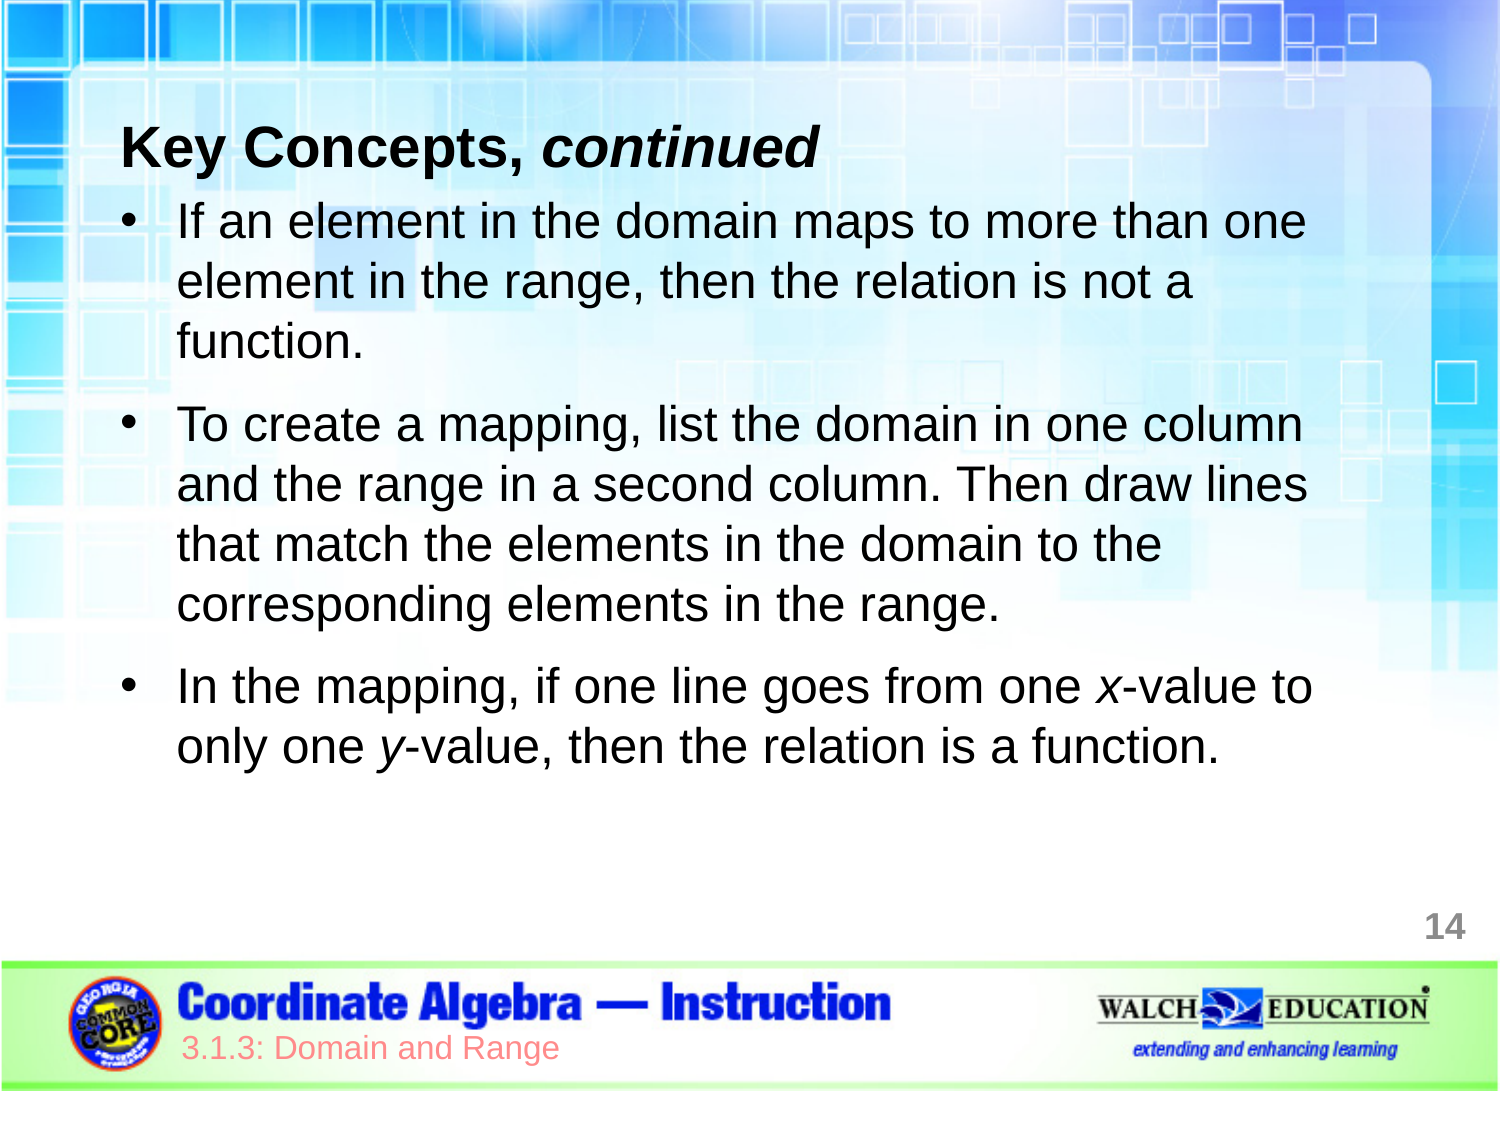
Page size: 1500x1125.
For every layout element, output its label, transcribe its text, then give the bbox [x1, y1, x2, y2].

footer 3.1.3: Domain and Range [166, 1024, 1080, 1069]
slide_number 14 [1361, 901, 1481, 949]
picture [1, 0, 1500, 1091]
subtitle Key Concepts, continued If an element in the domain maps to more than one element in the range, then the relation is not a function. To create a mapping, list the domain in one column and the range in a second column. Then draw lines that match the elements in the domain to the corresponding elements in the range. In the mapping, if one line goes from one x-value to only one y-value, then the relation is a function. [105, 101, 1394, 922]
